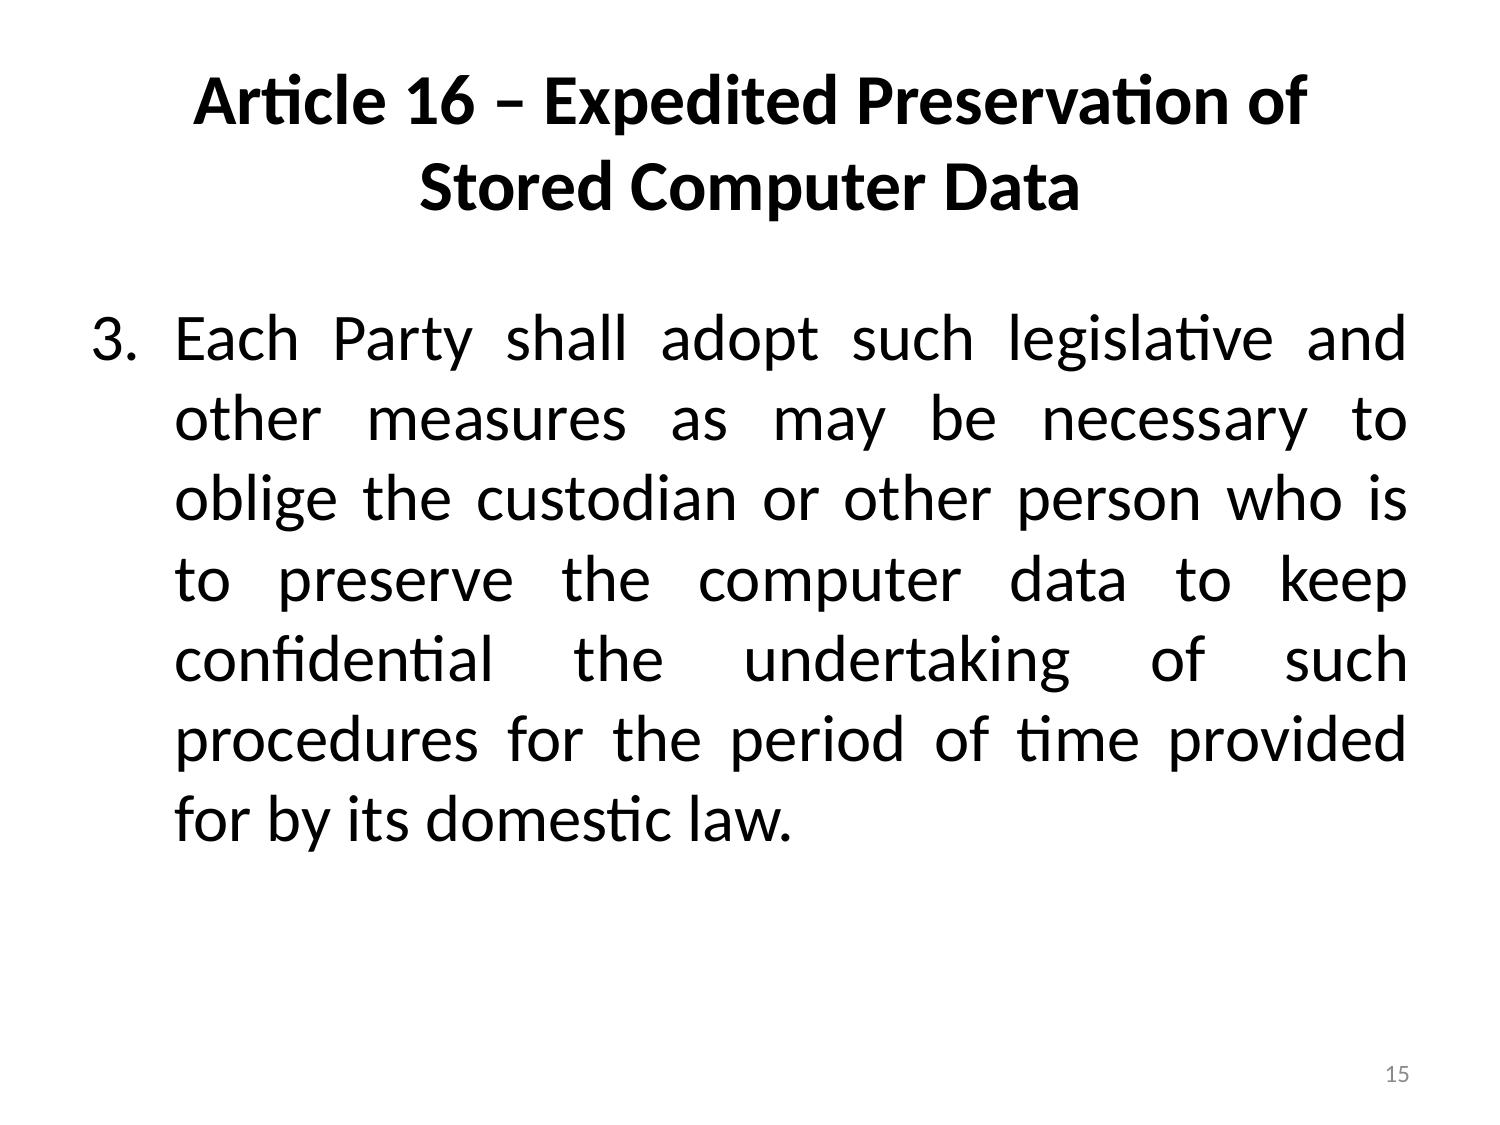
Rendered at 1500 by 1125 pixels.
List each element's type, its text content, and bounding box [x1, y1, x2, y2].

slide_number 15 [1074, 1042, 1425, 1103]
list Each Party shall adopt such legislative and other measures as may be necessary to oblige the custodian or other person who is to preserve the computer data to keep confidential the undertaking of such procedures for the period of time provided for by its domestic law. [74, 286, 1426, 1030]
title Article 16 – Expedited Preservation of Stored Computer Data [76, 44, 1426, 232]
